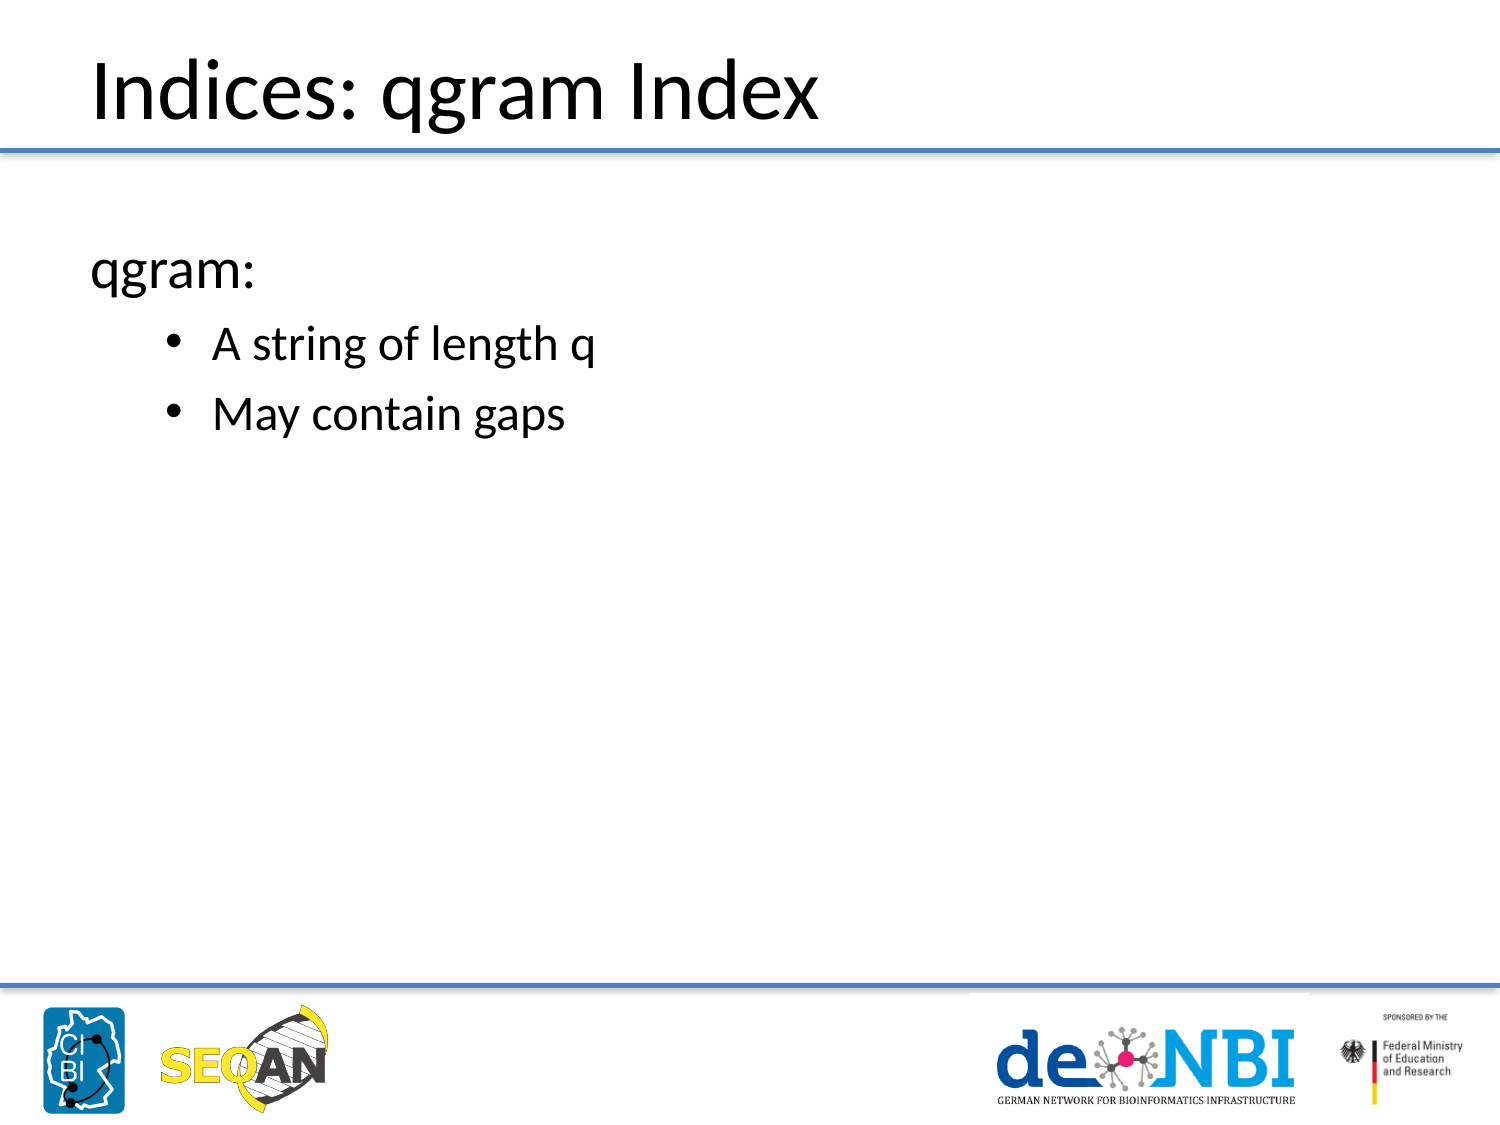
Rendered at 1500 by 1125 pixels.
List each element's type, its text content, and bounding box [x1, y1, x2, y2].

picture [969, 993, 1309, 1122]
title Indices: qgram Index [75, 25, 1425, 145]
list qgram: A string of length q May contain gaps [75, 222, 1425, 888]
picture [48, 1010, 120, 1109]
picture [141, 1002, 332, 1121]
